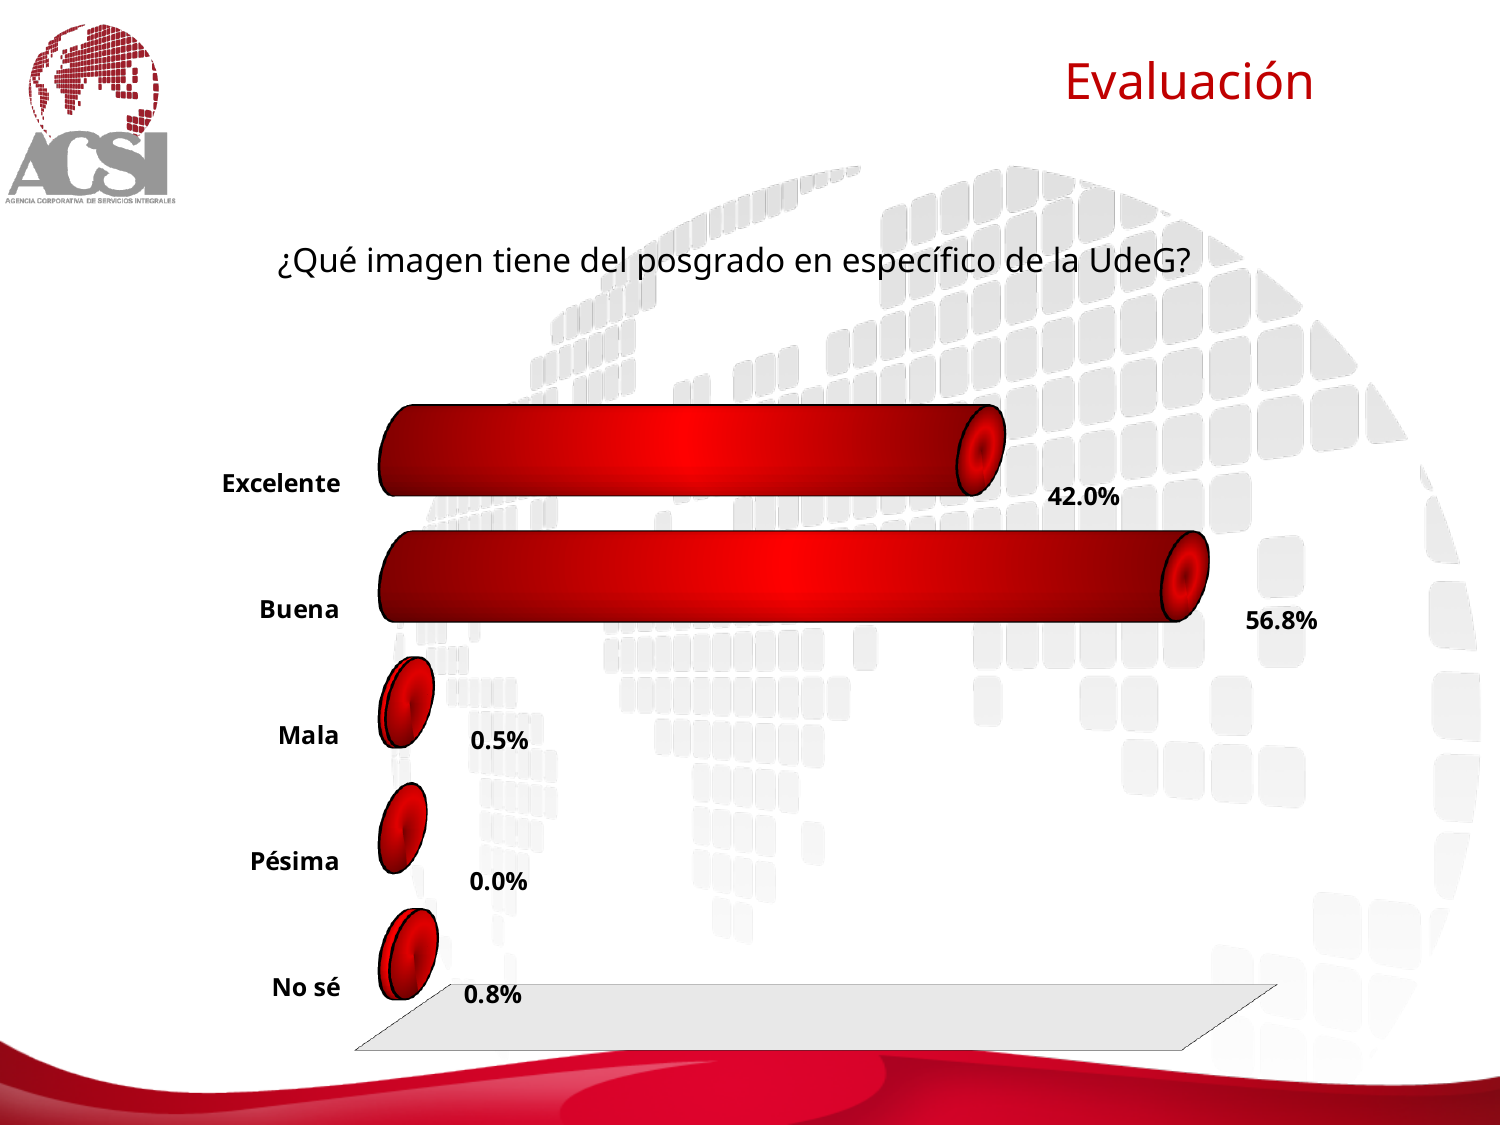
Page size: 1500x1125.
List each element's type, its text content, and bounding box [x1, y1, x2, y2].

text_box Evaluación [879, 42, 1500, 118]
picture [0, 19, 182, 208]
picture [0, 149, 1500, 1125]
chart [152, 292, 1318, 1071]
text_box ¿Qué imagen tiene del posgrado en específico de la UdeG? [0, 235, 1471, 288]
